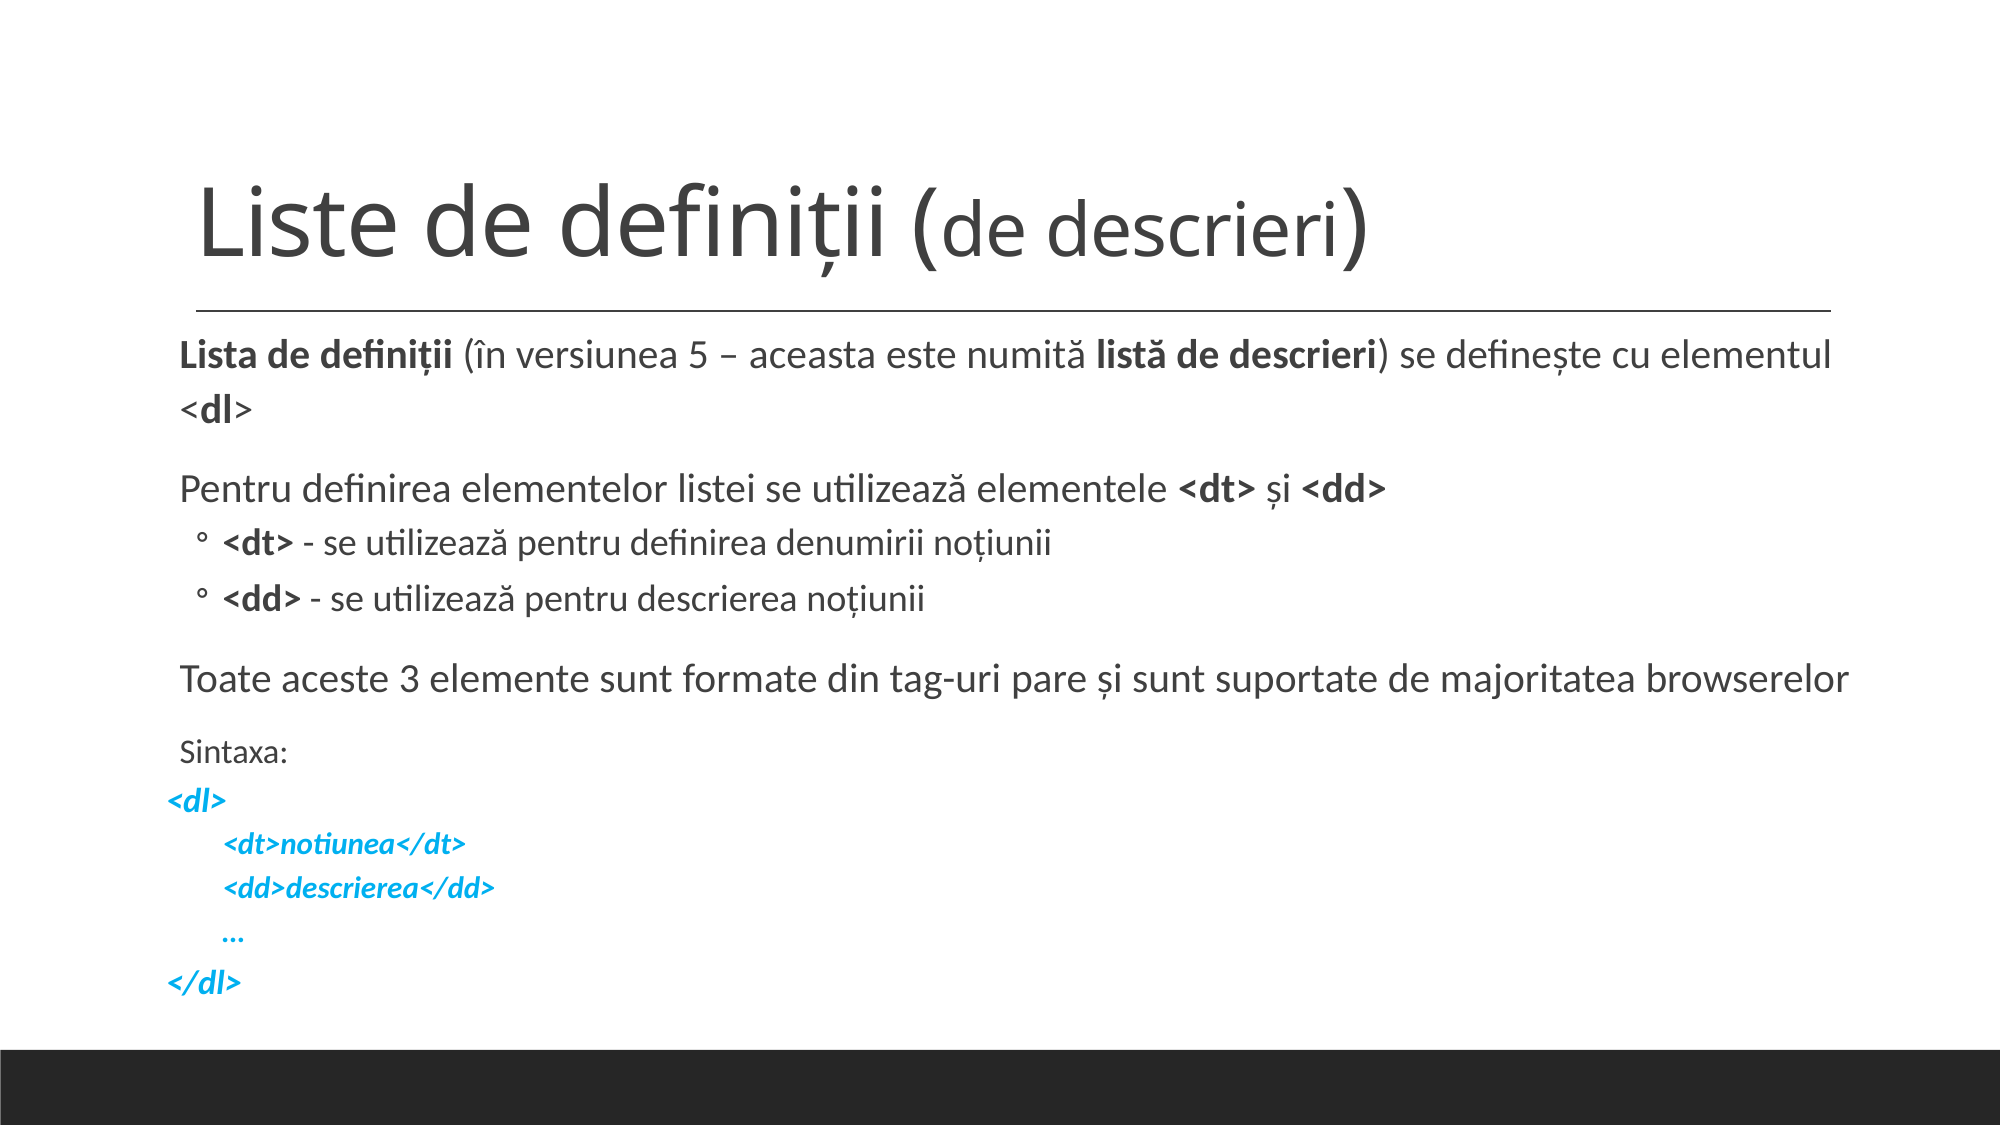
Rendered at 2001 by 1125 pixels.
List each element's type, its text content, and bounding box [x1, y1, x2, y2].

title Liste de definiţii (de descrieri) [180, 47, 1830, 285]
list Lista de definiţii (în versiunea 5 – aceasta este numită listă de descrieri) se defineşte cu elementul <dl> Pentru definirea elementelor listei se utilizează elementele <dt> şi <dd> <dt> - se utilizează pentru definirea denumirii noţiunii <dd> - se utilizează pentru descrierea noţiunii Toate aceste 3 elemente sunt formate din tag-uri pare şi sunt suportate de majoritatea browserelor Sintaxa: <dl> <dt>notiunea</dt> <dd>descrierea</dd> … </dl> [166, 314, 1852, 1057]
